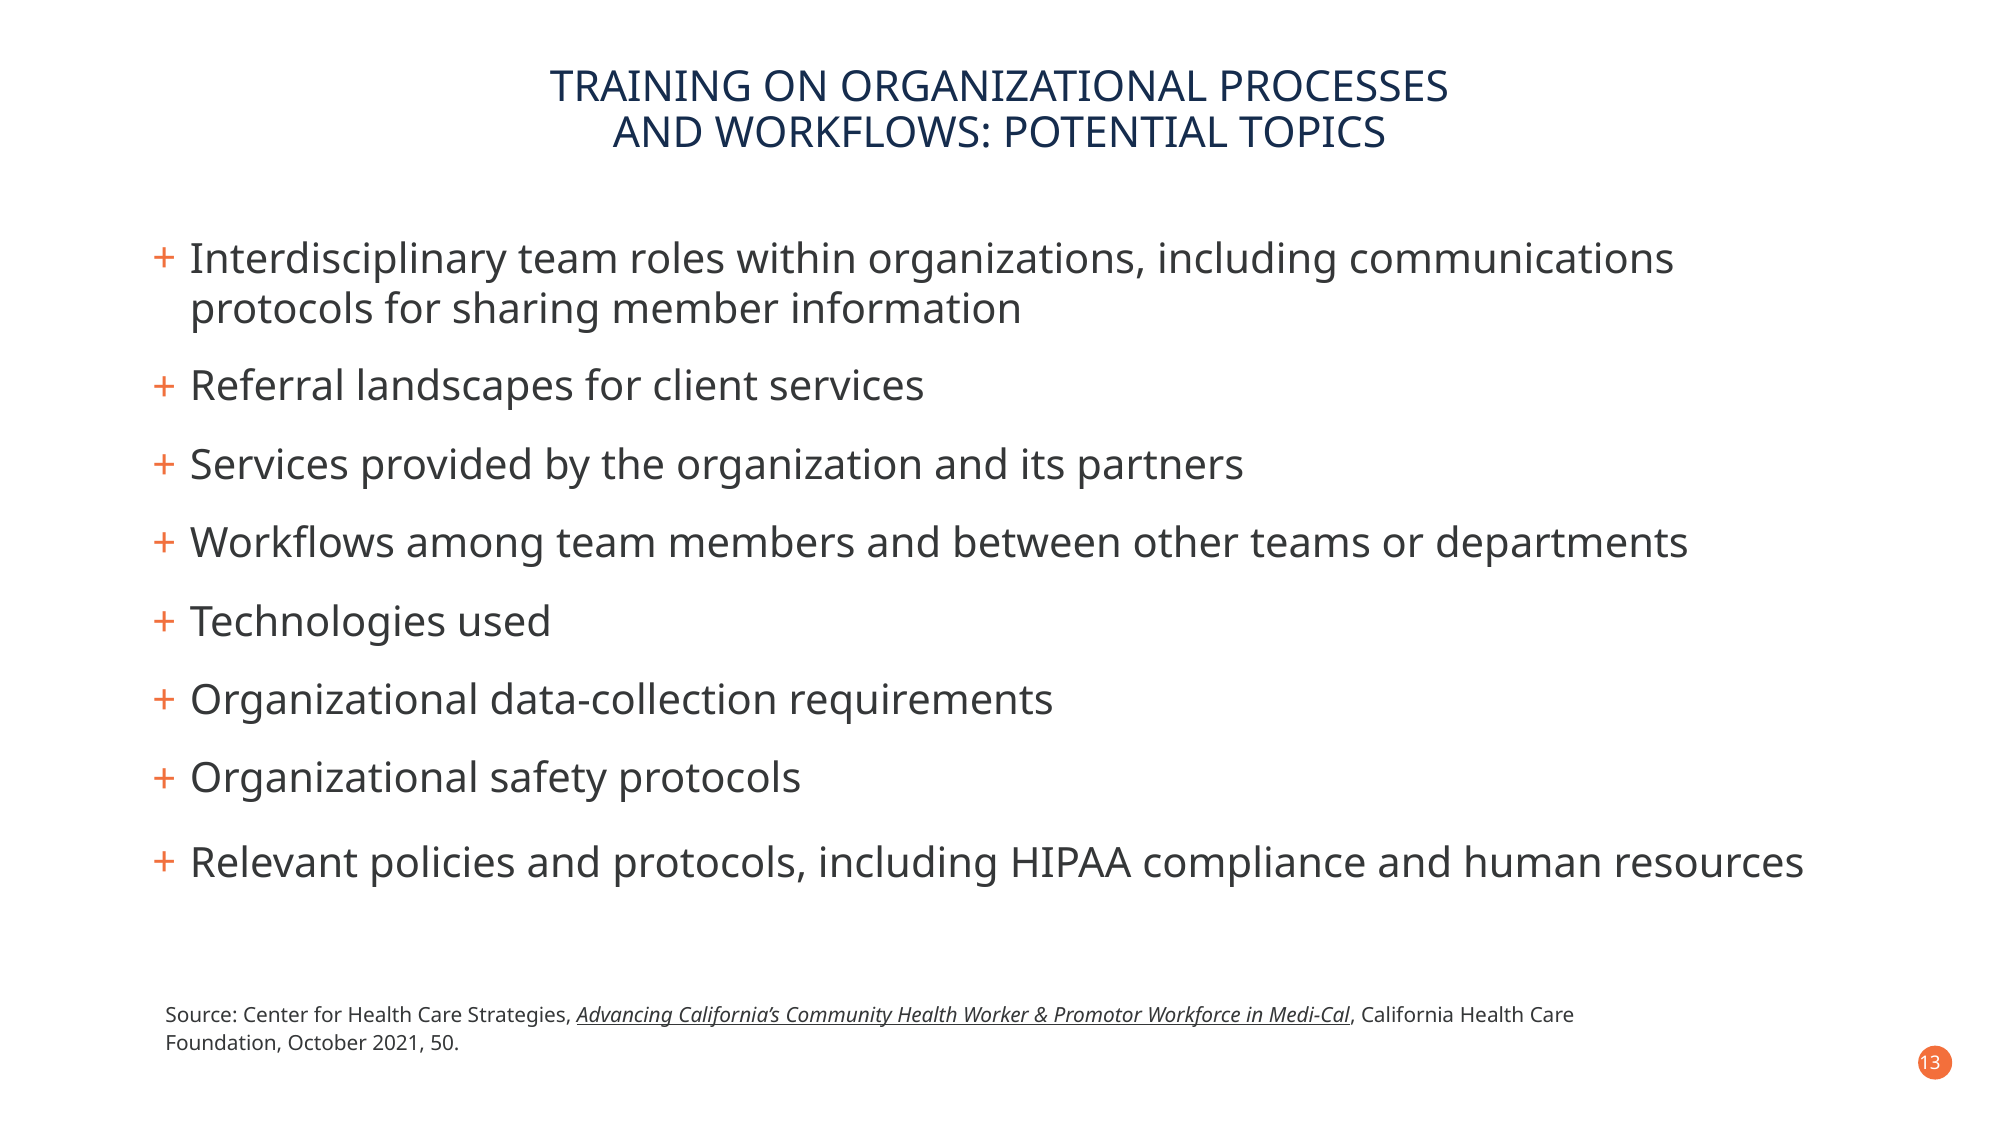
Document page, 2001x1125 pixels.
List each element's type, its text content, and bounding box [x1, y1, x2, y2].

title Training on organizational processes and workflows: potential topics [137, 57, 1863, 165]
text_box Source: Center for Health Care Strategies, Advancing California’s Community Health Worker & Promotor Workforce in Medi-Cal, California Health Care Foundation, October 2021, 50. [150, 993, 1711, 1062]
list Interdisciplinary team roles within organizations, including communications protocols for sharing member information Referral landscapes for client services Services provided by the organization and its partners Workflows among team members and between other teams or departments Technologies used Organizational data-collection requirements Organizational safety protocols Relevant policies and protocols, including HIPAA compliance and human resources [137, 223, 1863, 1050]
